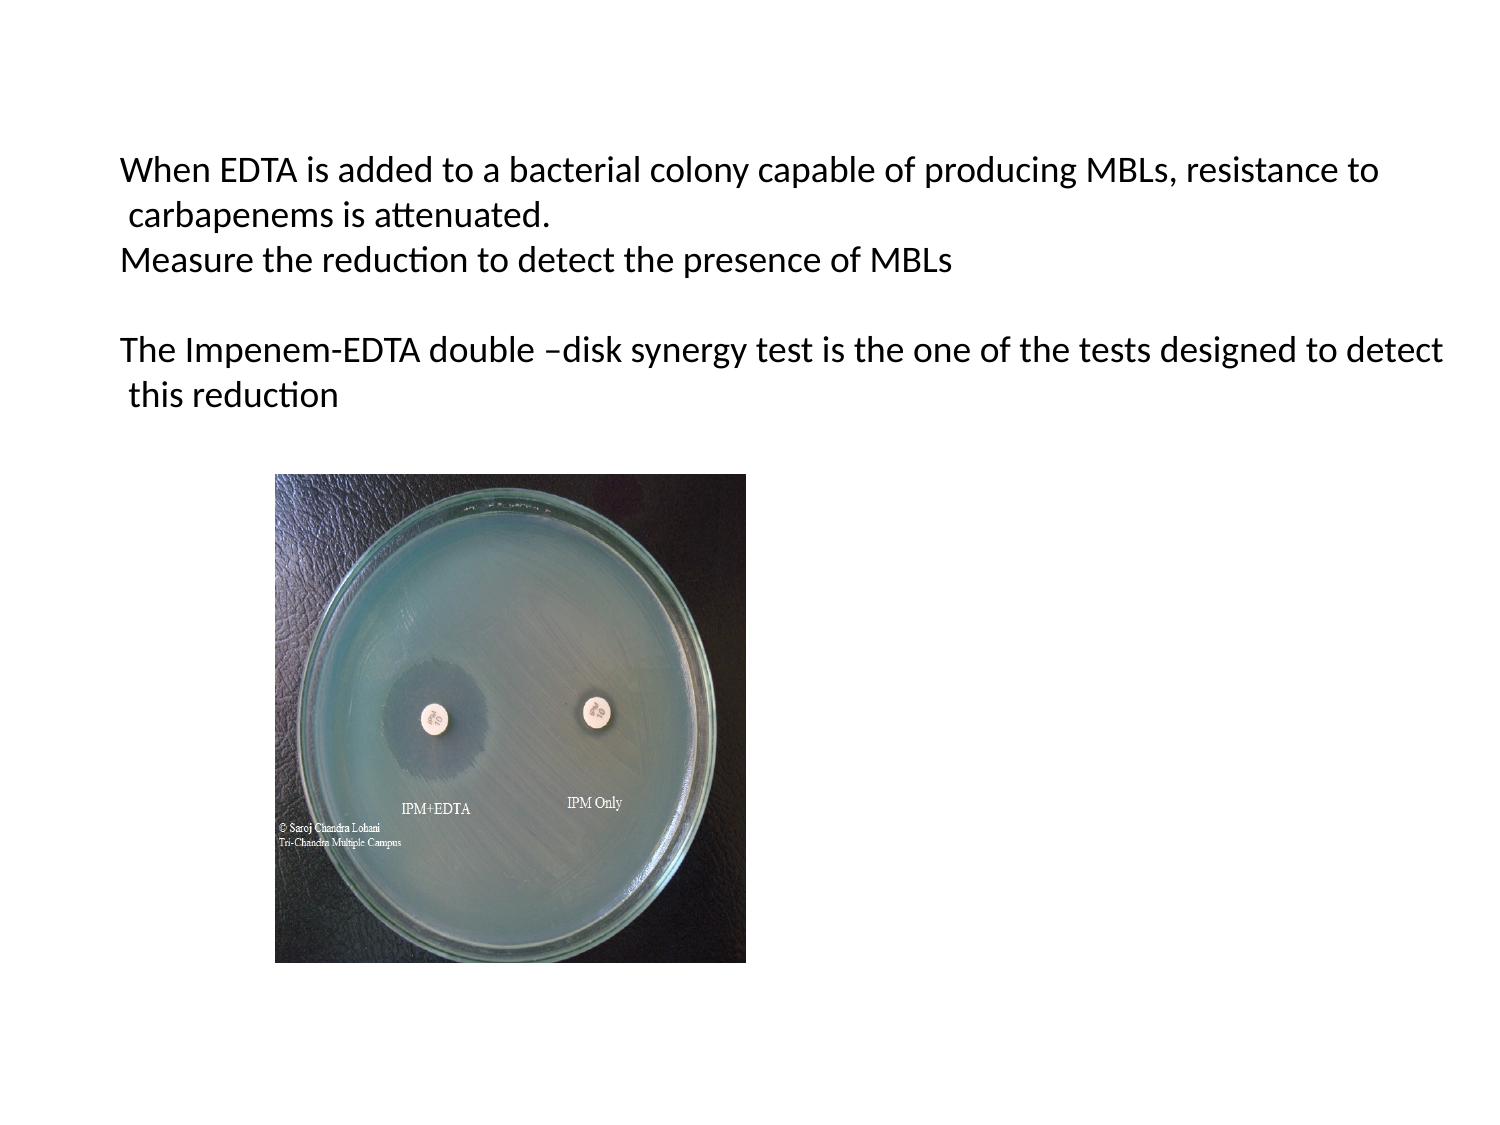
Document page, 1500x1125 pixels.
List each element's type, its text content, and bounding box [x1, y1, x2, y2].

picture [274, 474, 746, 963]
text_box When EDTA is added to a bacterial colony capable of producing MBLs, resistance to carbapenems is attenuated. Measure the reduction to detect the presence of MBLs The Impenem-EDTA double –disk synergy test is the one of the tests designed to detect this reduction [112, 137, 1454, 423]
